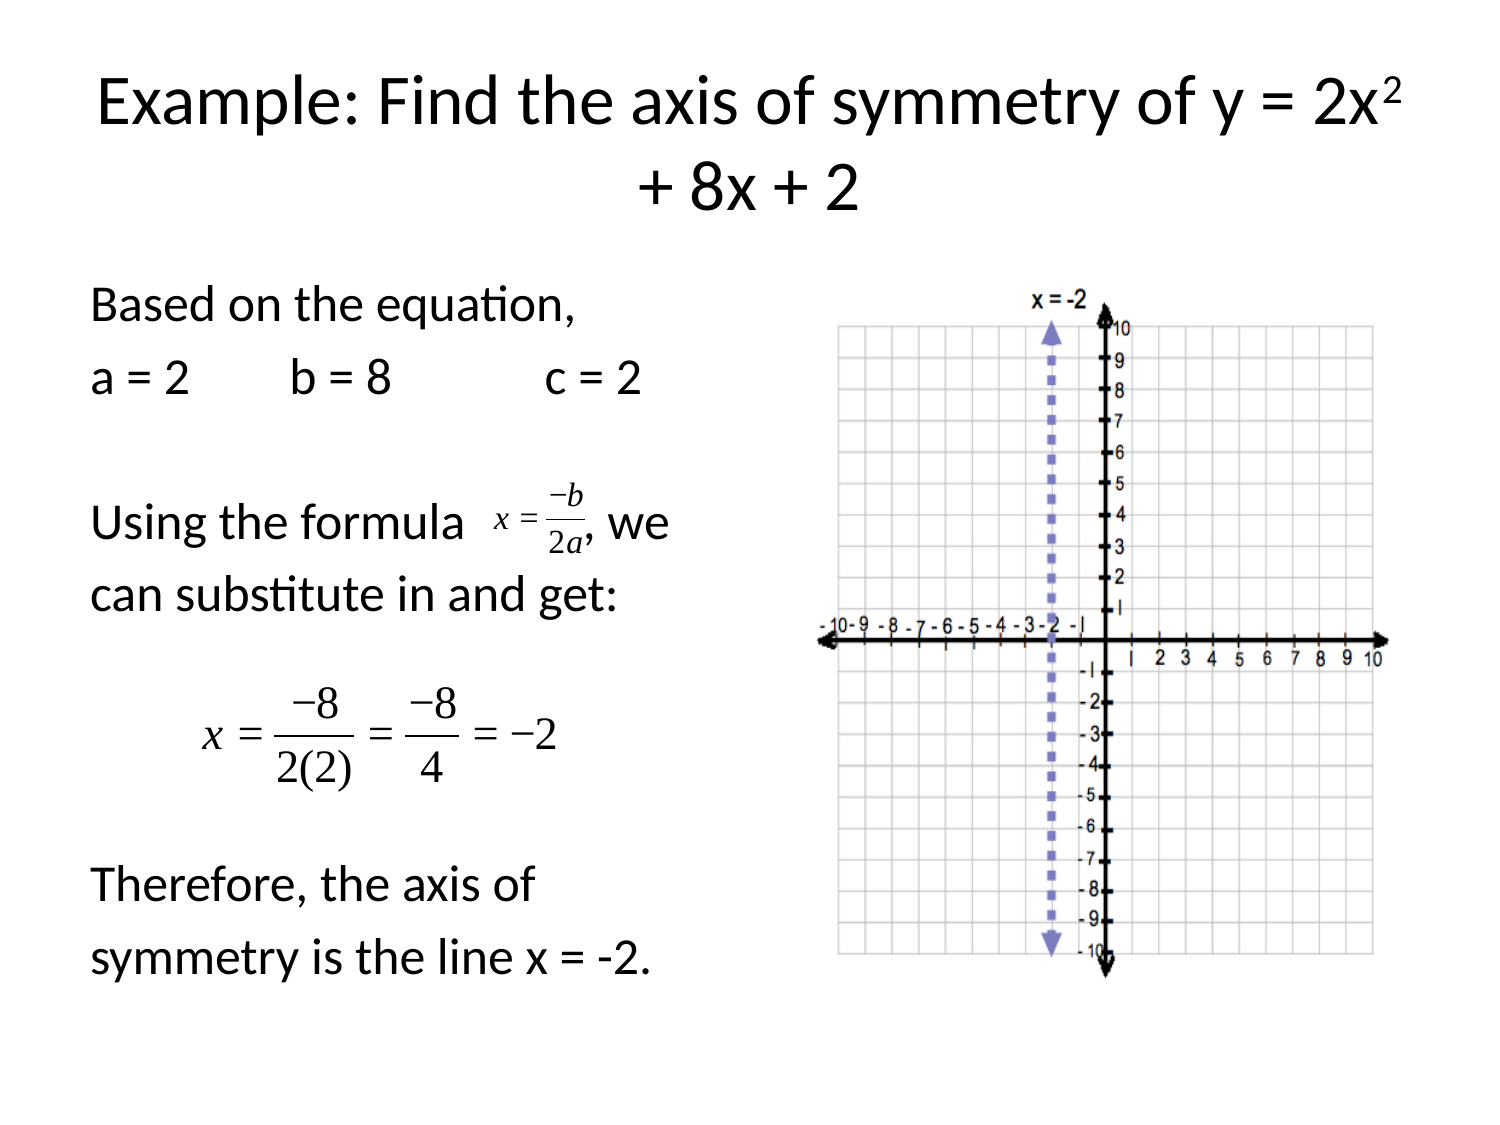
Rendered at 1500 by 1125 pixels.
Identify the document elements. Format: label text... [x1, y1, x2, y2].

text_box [486, 478, 589, 558]
title Example: Find the axis of symmetry of y = 2x2 + 8x + 2 [75, 45, 1425, 233]
list Based on the equation, a = 2 b = 8 c = 2 Using the formula , we can substitute in and get: Therefore, the axis of symmetry is the line x = -2. [75, 262, 695, 1005]
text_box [192, 679, 561, 796]
picture [700, 232, 1464, 1030]
